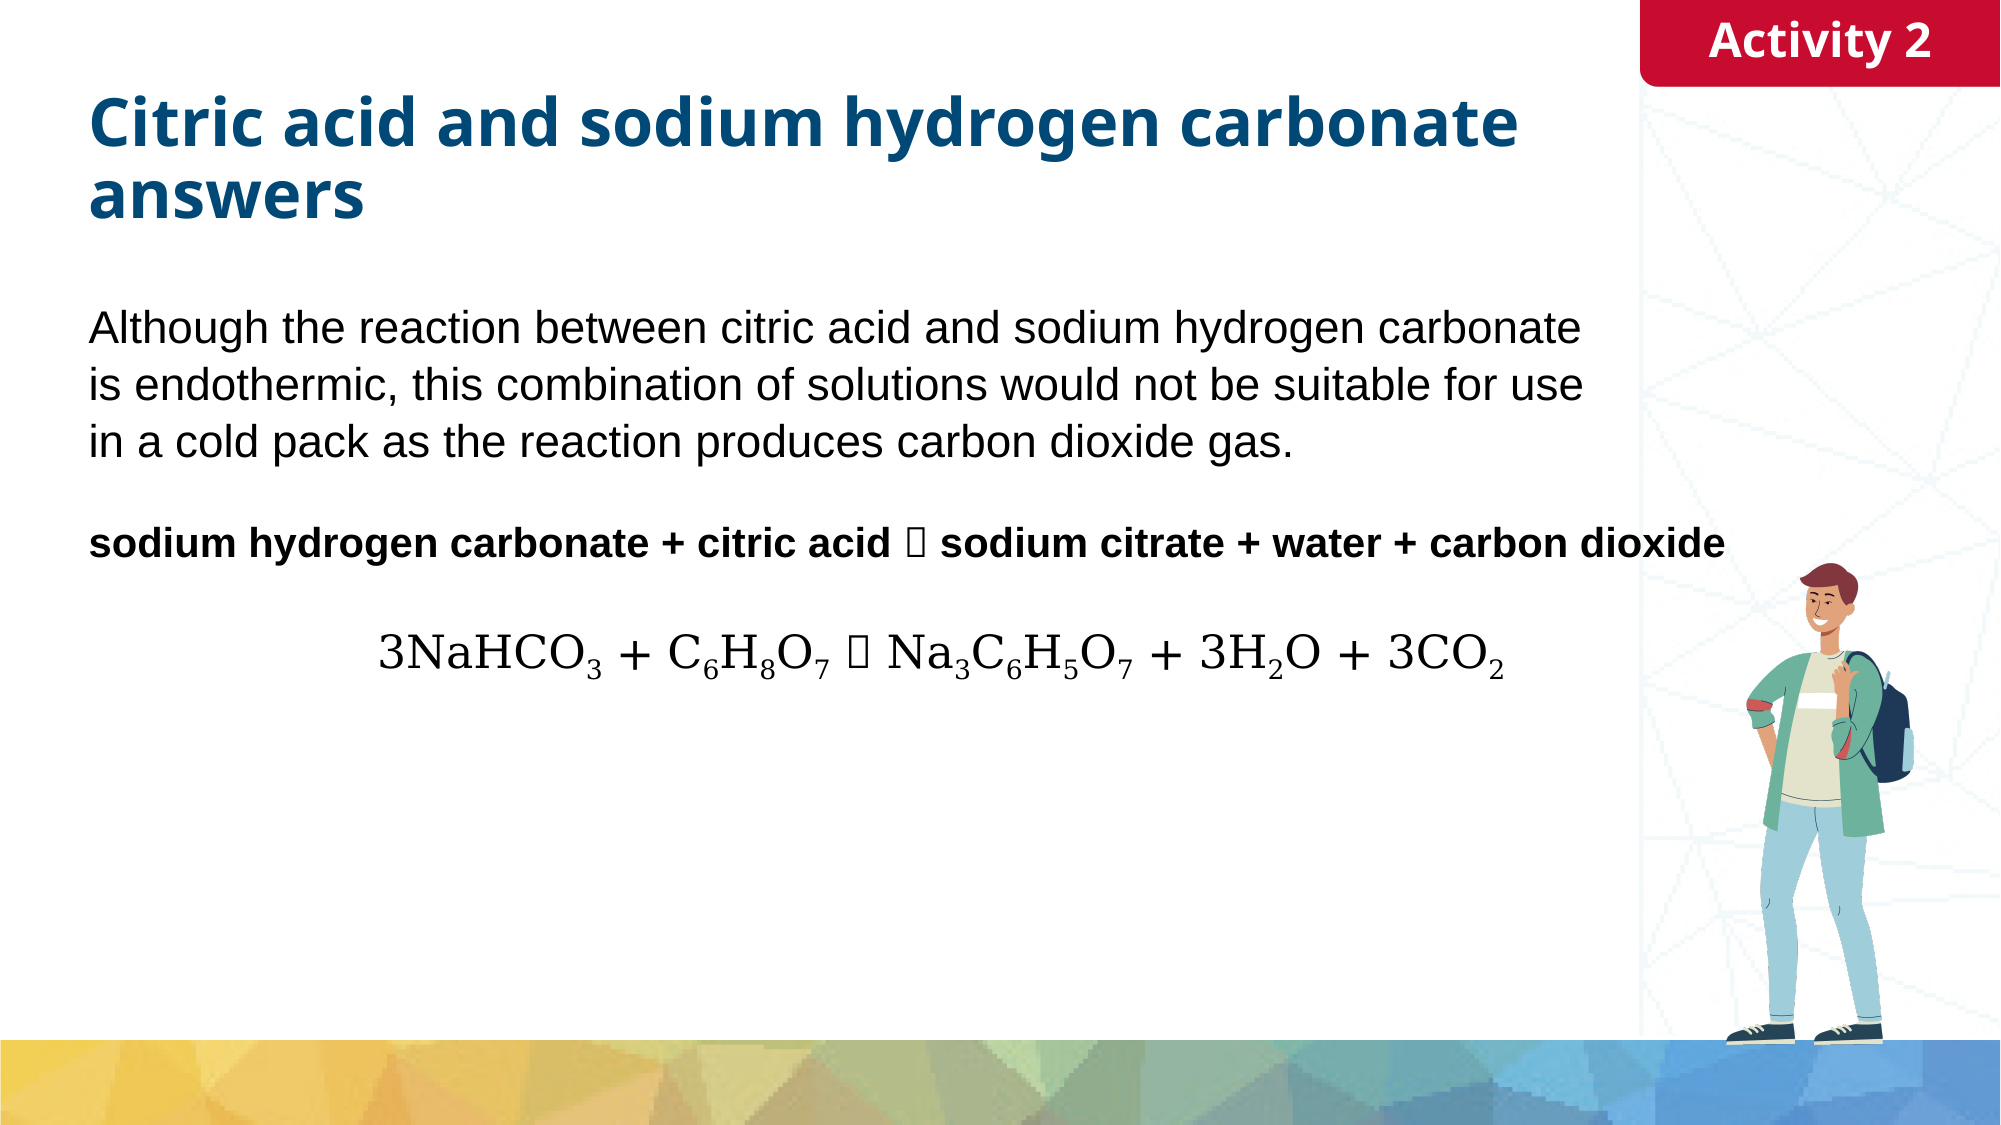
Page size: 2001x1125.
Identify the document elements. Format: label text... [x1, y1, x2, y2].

picture [0, 0, 2001, 1125]
list Although the reaction between citric acid and sodium hydrogen carbonate is endothermic, this combination of solutions would not be suitable for use in a cold pack as the reaction produces carbon dioxide gas. sodium hydrogen carbonate + citric acid  sodium citrate + water + carbon dioxide 3NaHCO3 + C6H8O7  Na3C6H5O7 + 3H2O + 3CO2 [88, 295, 1794, 962]
title Citric acid and sodium hydrogen carbonate answers [88, 88, 1565, 261]
